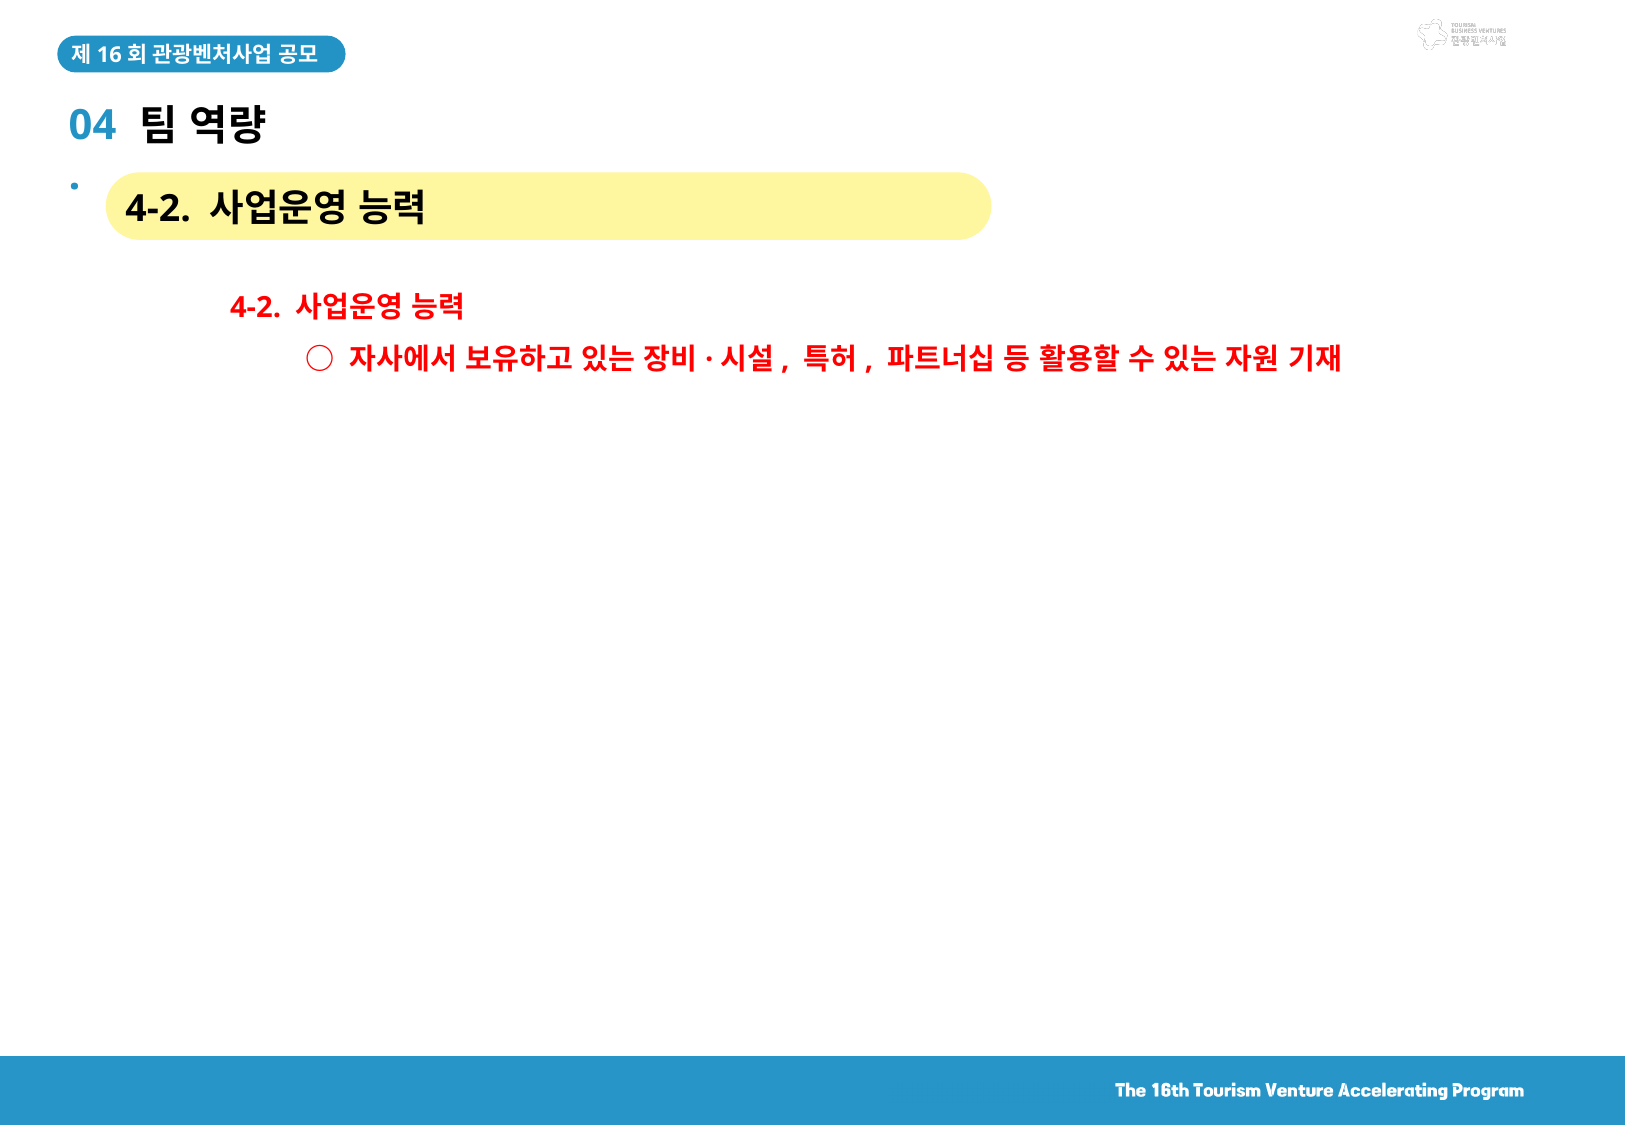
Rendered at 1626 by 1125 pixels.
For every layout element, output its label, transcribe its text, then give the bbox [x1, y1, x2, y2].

text_box 4-2. 사업운영 능력 [104, 171, 993, 241]
text_box 04. [68, 98, 122, 199]
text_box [1417, 19, 1506, 50]
text_box 팀 역량 [139, 98, 784, 149]
text_box 4-2. 사업운영 능력 ○ 자사에서 보유하고 있는 장비·시설, 특허, 파트너십 등 활용할 수 있는 자원 기재 [215, 263, 1466, 384]
picture [887, 1082, 1524, 1103]
text_box 제16회 관광벤처사업 공모 [56, 34, 347, 74]
